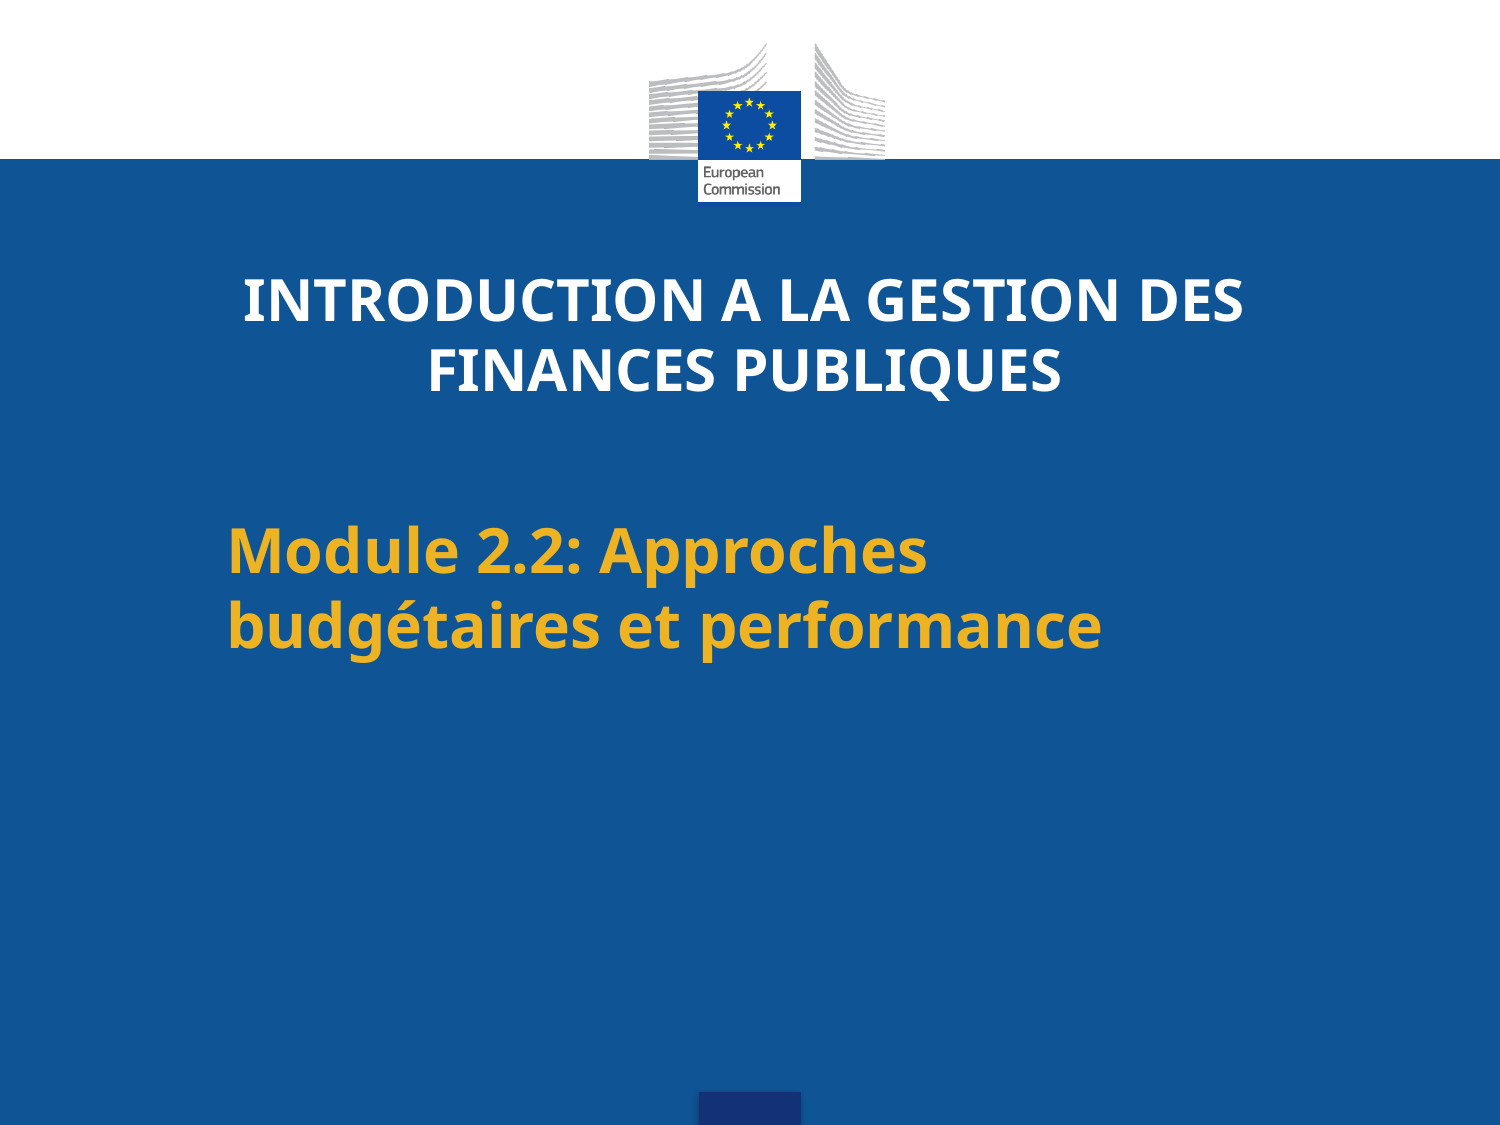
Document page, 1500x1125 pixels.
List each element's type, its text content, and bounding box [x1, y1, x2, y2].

text_box INTRODUCTION A LA GESTION DES FINANCES PUBLIQUES [152, 268, 1336, 399]
subtitle Module 2.2: Approches budgétaires et performance [210, 503, 1278, 668]
